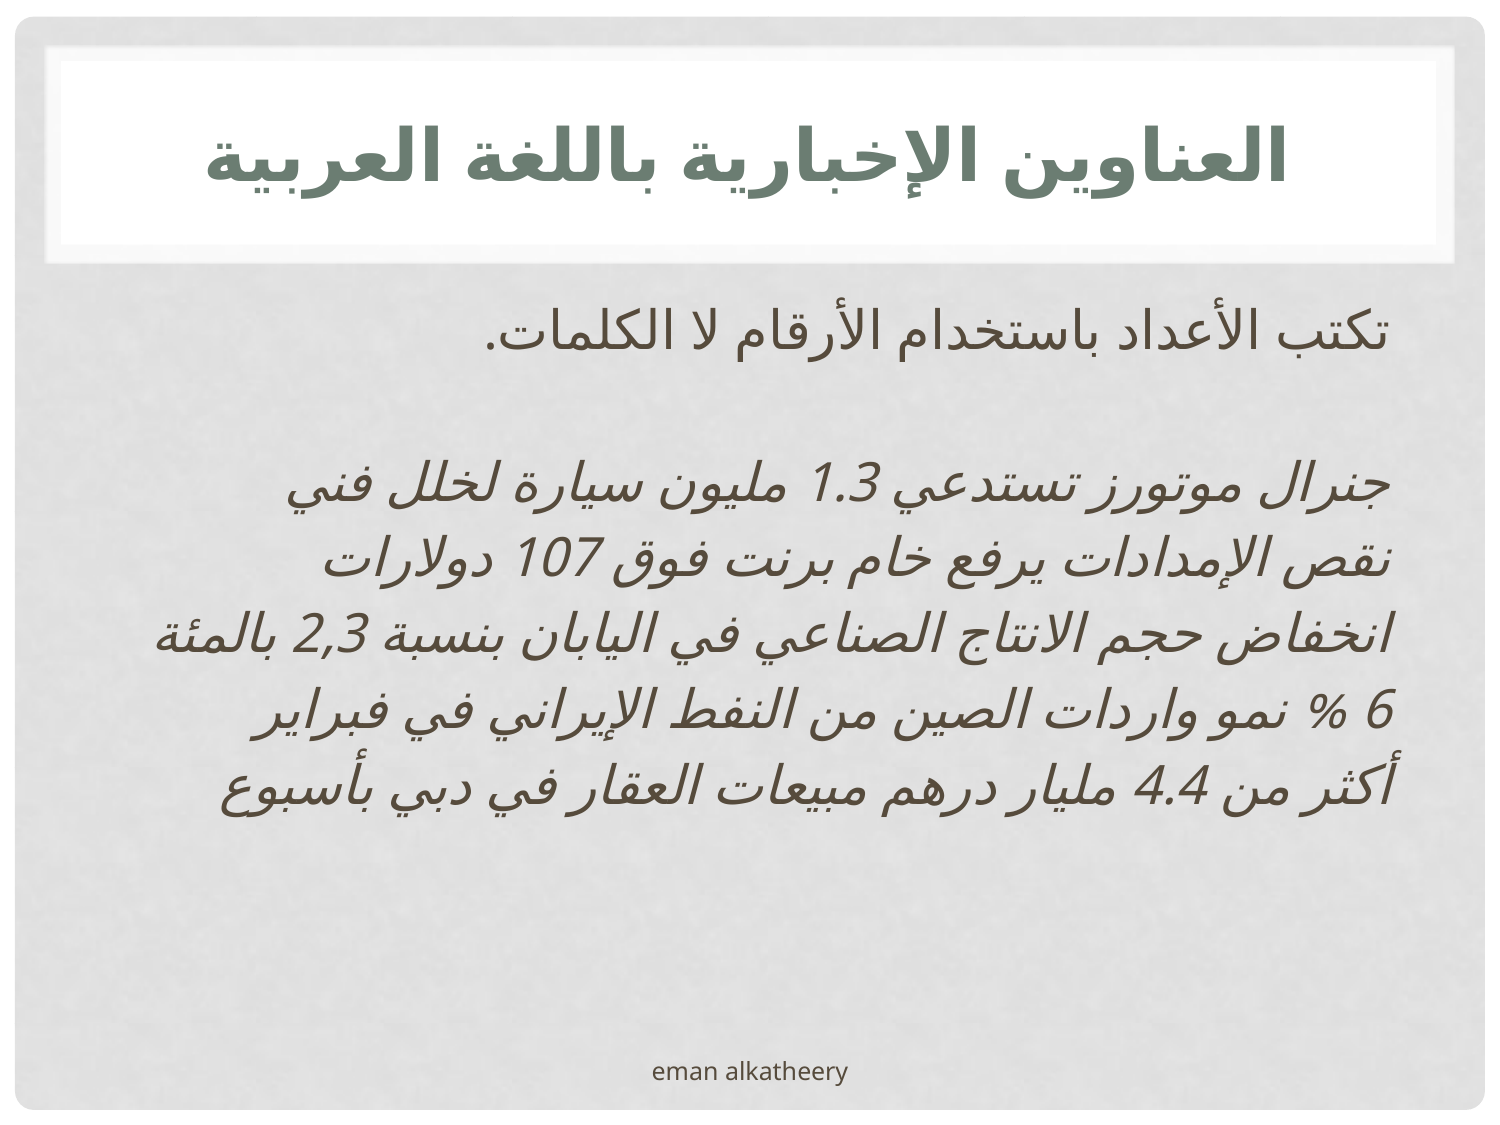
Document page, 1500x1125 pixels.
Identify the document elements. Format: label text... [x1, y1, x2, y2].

footer eman alkatheery [512, 1042, 988, 1103]
title العناوين الإخبارية باللغة العربية [69, 66, 1425, 238]
list تكتب الأعداد باستخدام الأرقام لا الكلمات. جنرال موتورز تستدعي 1.3 مليون سيارة لخلل فني نقص الإمدادات يرفع خام برنت فوق 107 دولارات انخفاض حجم الانتاج الصناعي في اليابان بنسبة 2,3 بالمئة 6 % نمو واردات الصين من النفط الإيراني في فبراير أكثر من 4.4 مليار درهم مبيعات العقار في دبي بأسبوع [75, 287, 1425, 1005]
